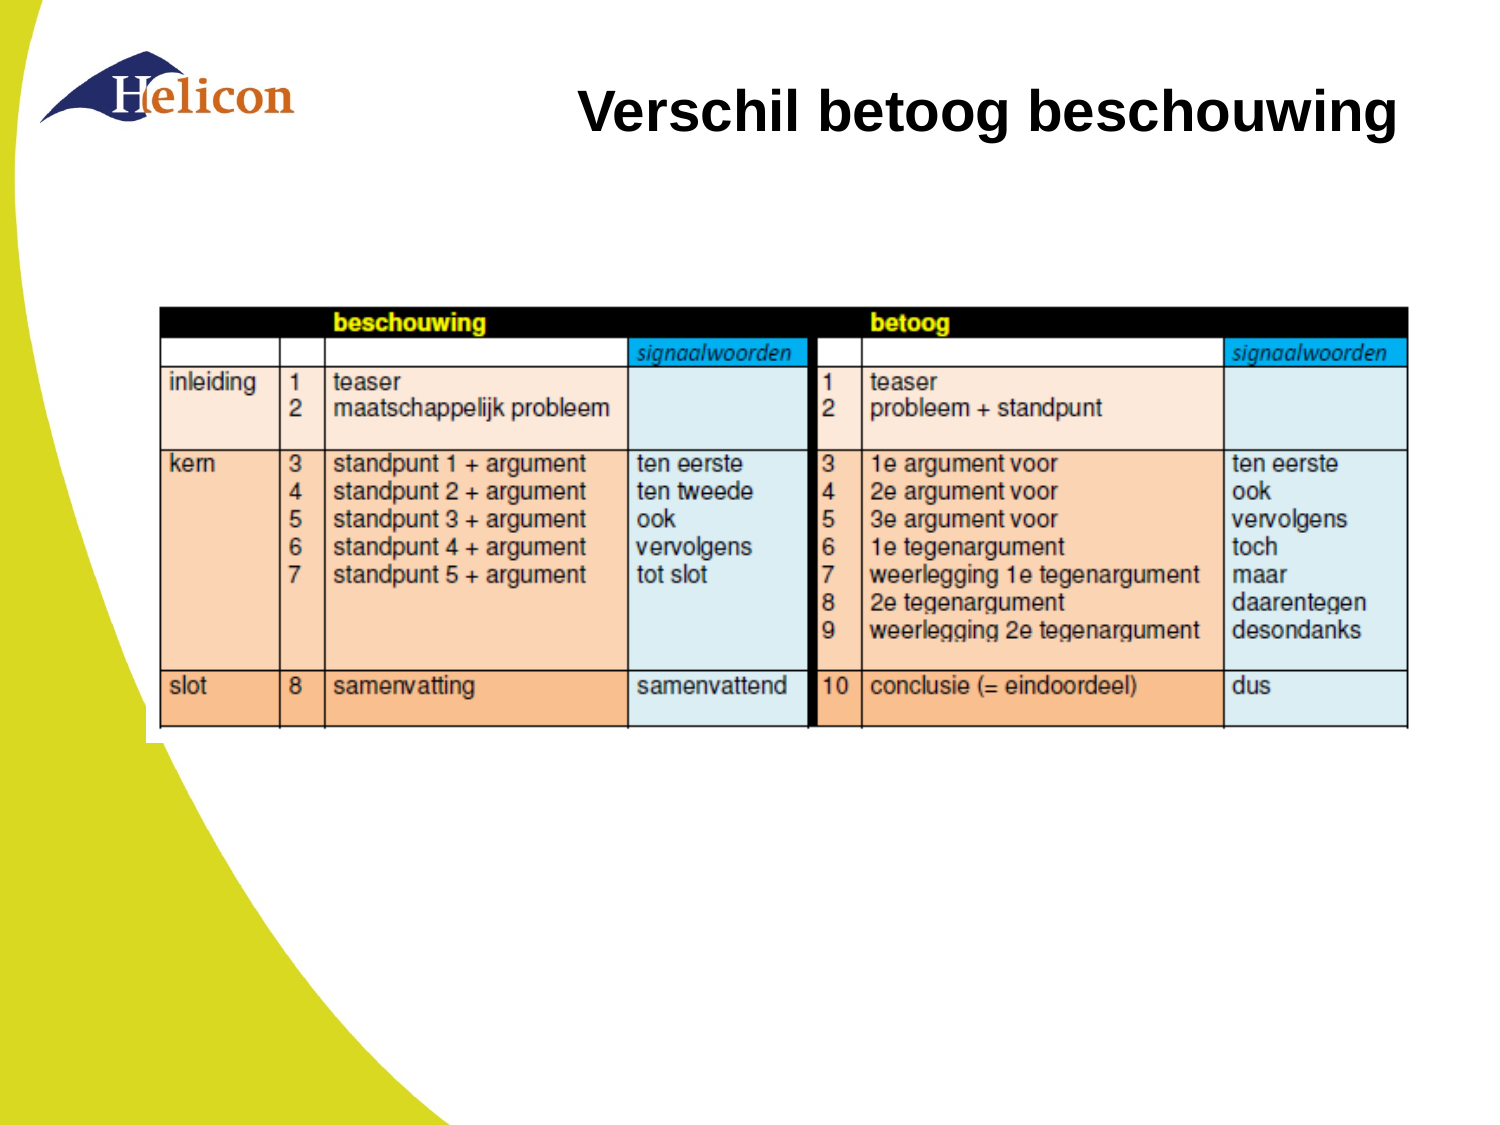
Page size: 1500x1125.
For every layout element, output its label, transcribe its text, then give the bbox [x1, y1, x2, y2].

title Verschil betoog beschouwing [324, 54, 1415, 161]
picture [0, 0, 1500, 1125]
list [146, 302, 1414, 743]
